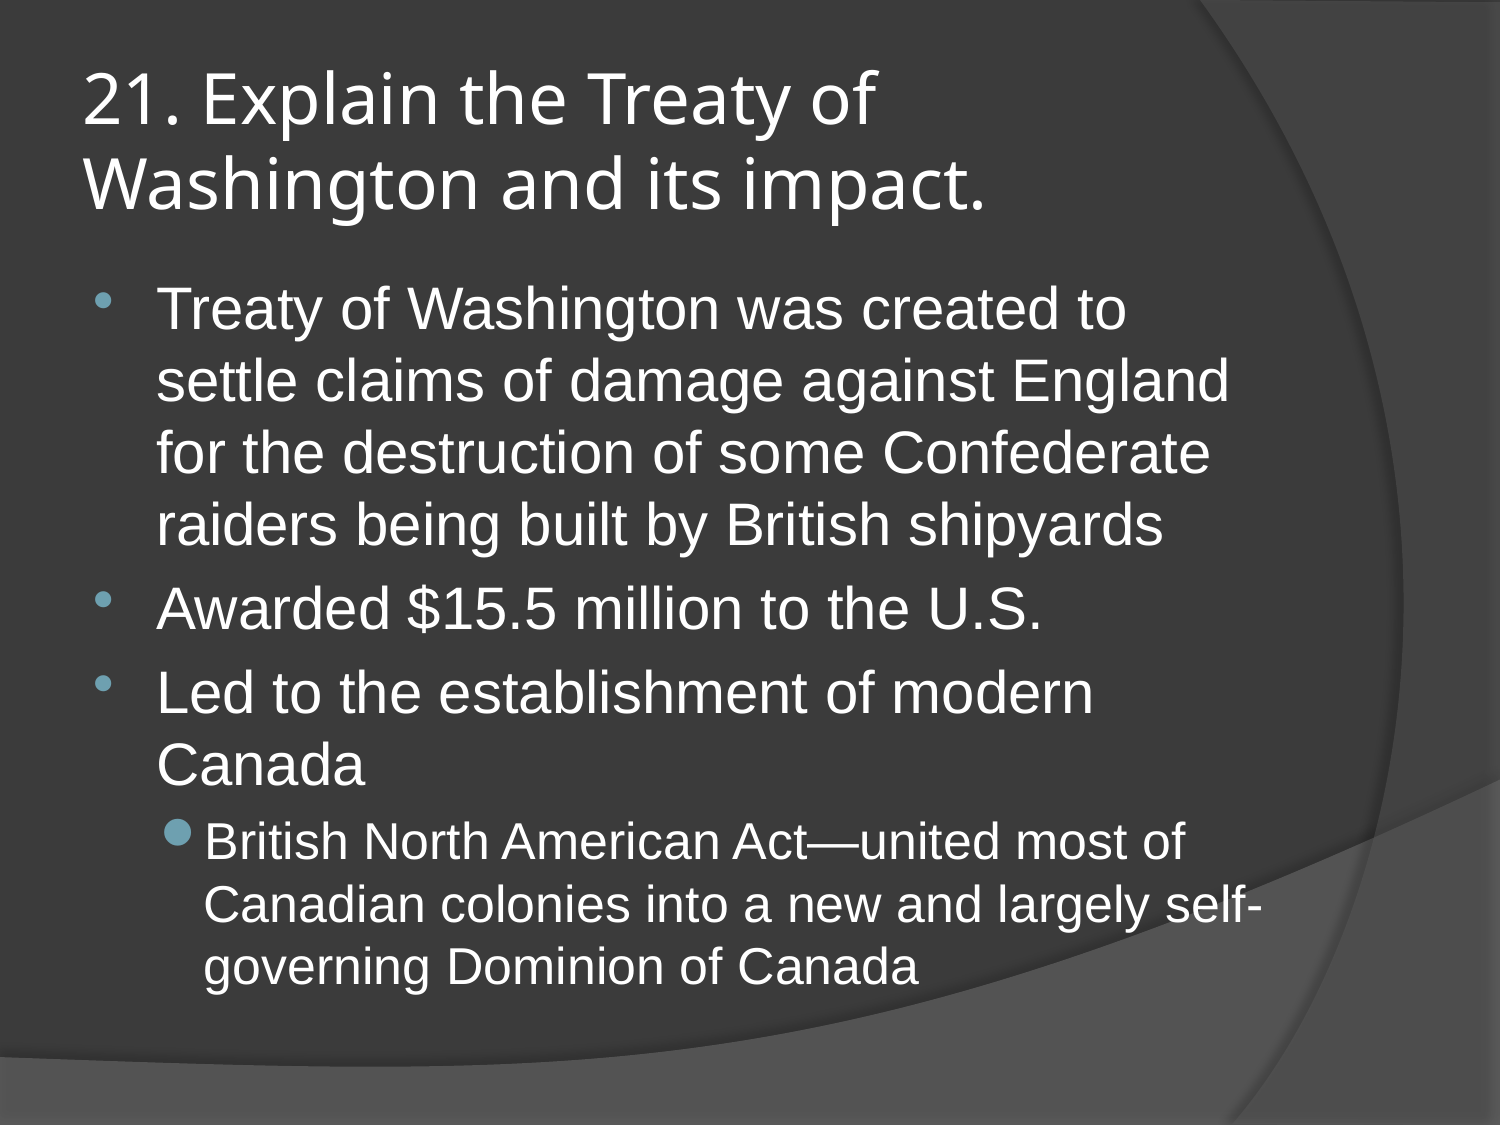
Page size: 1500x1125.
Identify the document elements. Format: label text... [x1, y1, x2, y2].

list Treaty of Washington was created to settle claims of damage against England for the destruction of some Confederate raiders being built by British shipyards Awarded $15.5 million to the U.S. Led to the establishment of modern Canada British North American Act—united most of Canadian colonies into a new and largely self-governing Dominion of Canada [75, 262, 1300, 1005]
title 21. Explain the Treaty of Washington and its impact. [75, 45, 1300, 233]
